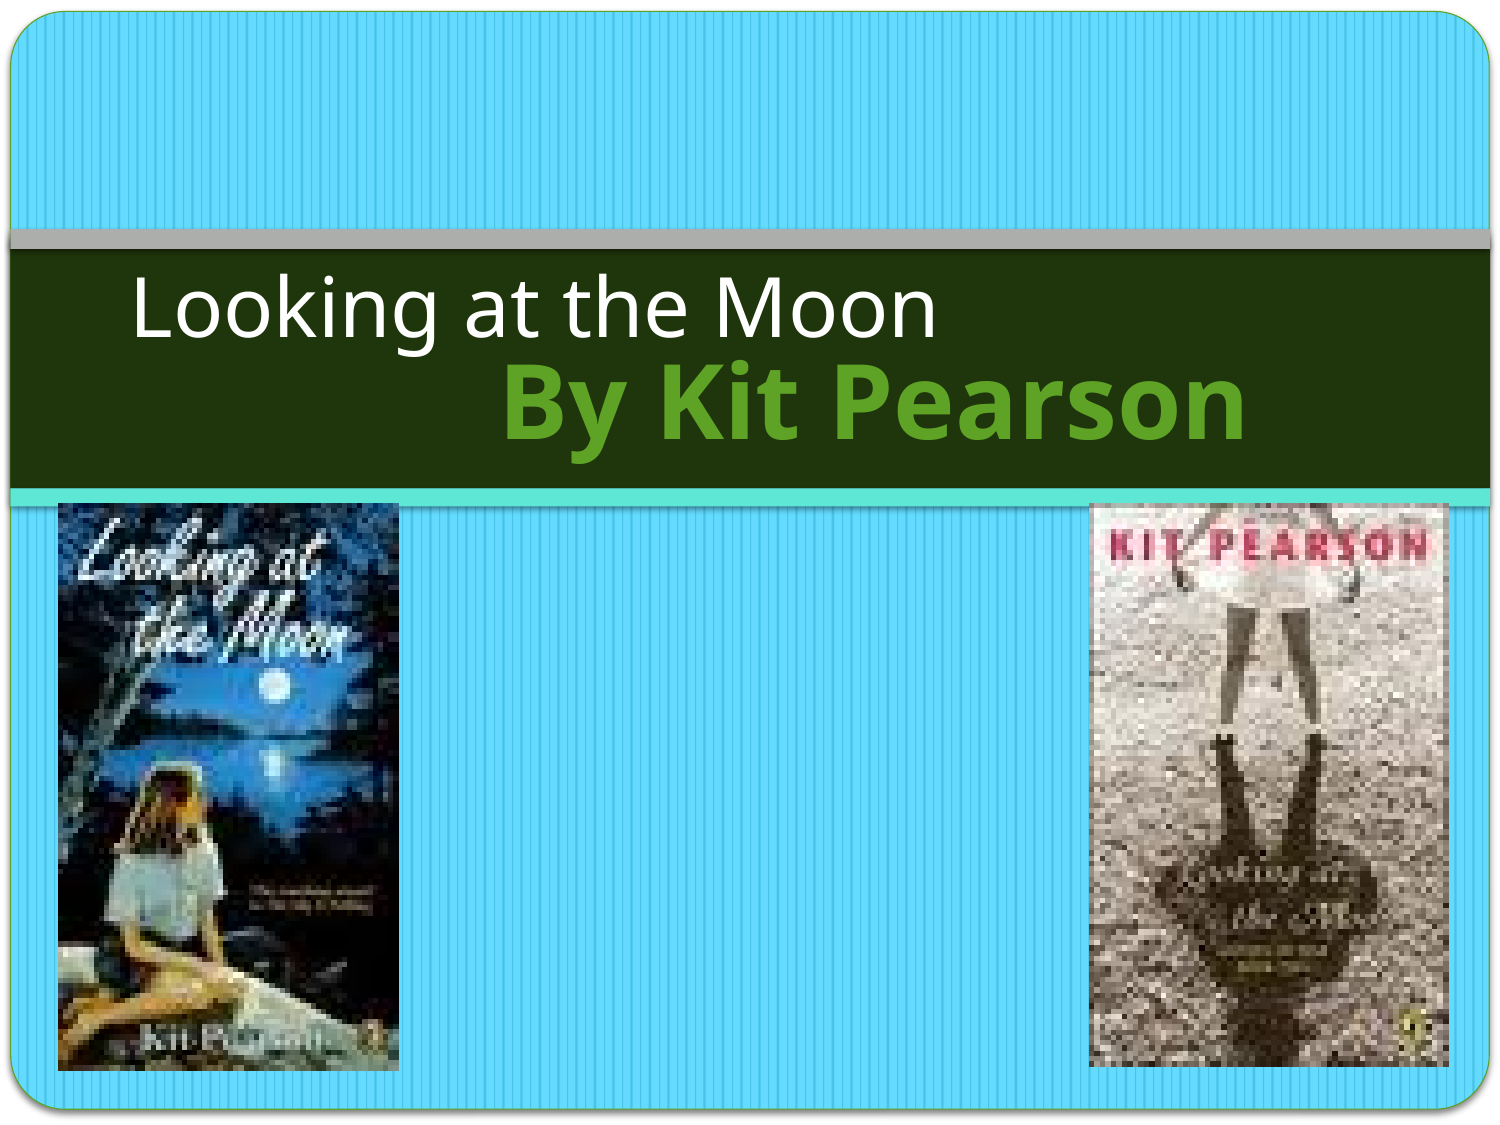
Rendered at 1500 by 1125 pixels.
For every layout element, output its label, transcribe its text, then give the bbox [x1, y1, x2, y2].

title Looking at the Moon [0, 187, 1222, 429]
subtitle By Kit Pearson [363, 328, 1414, 591]
picture [58, 503, 399, 1071]
picture [1089, 503, 1449, 1067]
